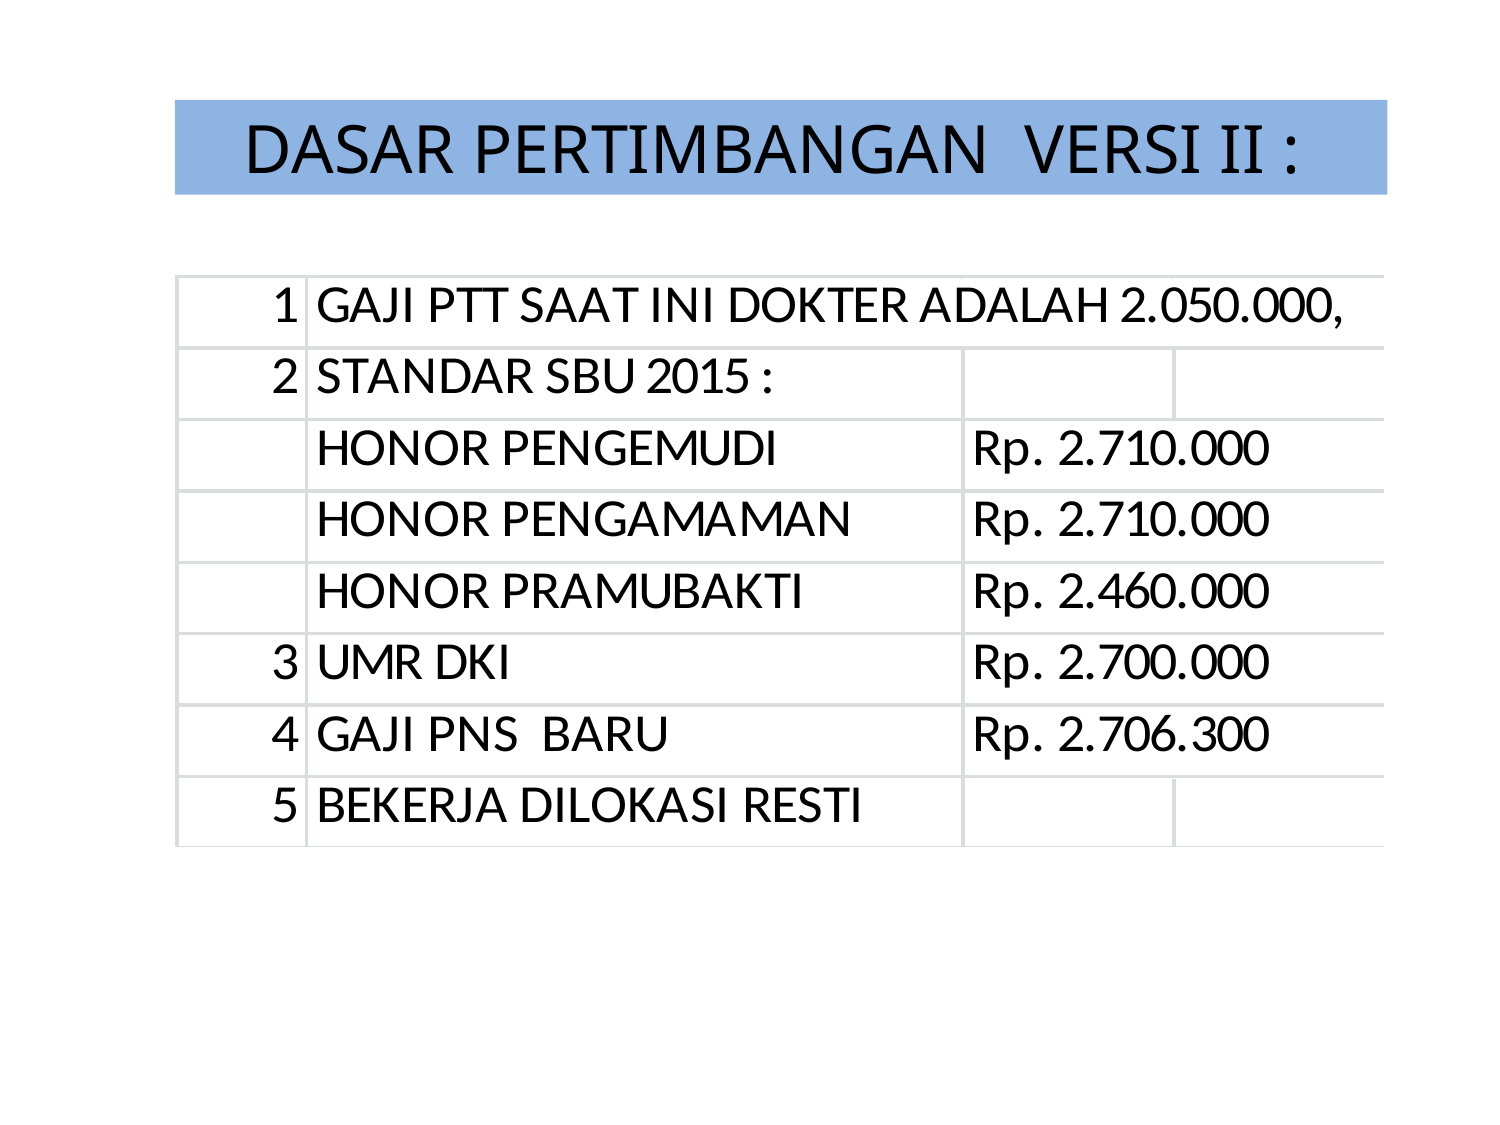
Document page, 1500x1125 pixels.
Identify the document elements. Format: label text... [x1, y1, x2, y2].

picture [174, 274, 1388, 851]
text_box DASAR PERTIMBANGAN VERSI II : [174, 99, 1388, 195]
